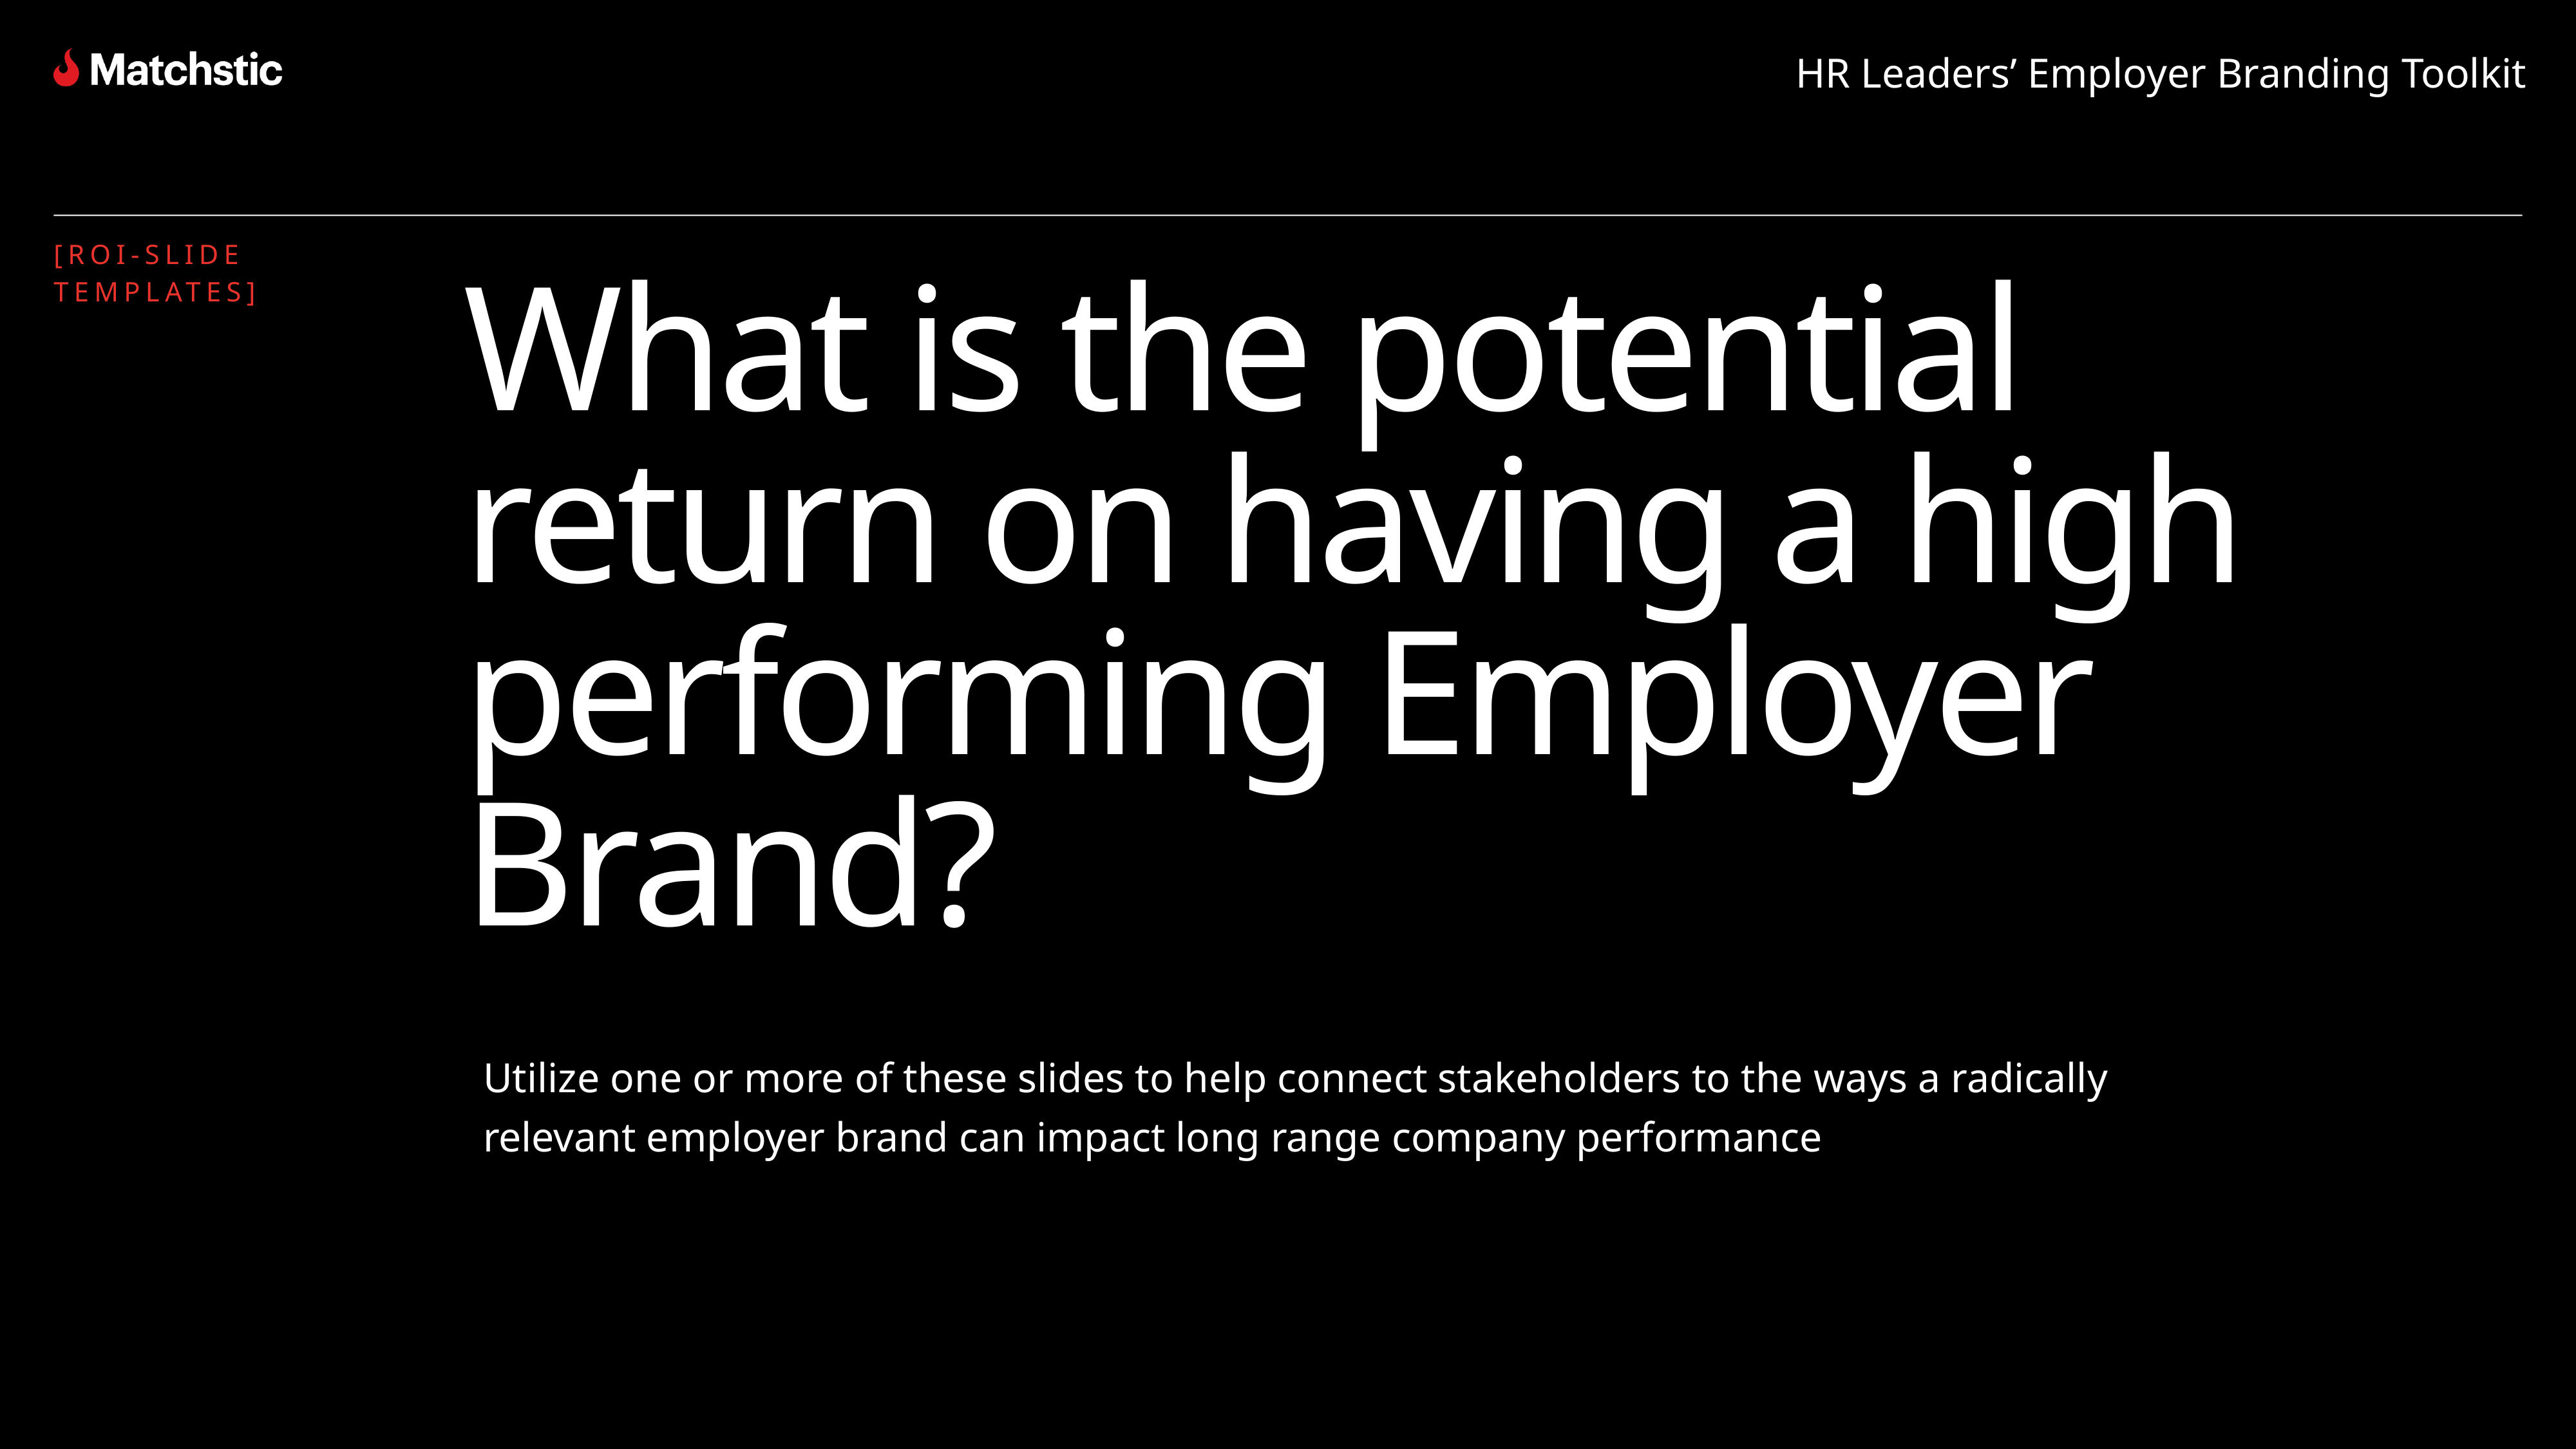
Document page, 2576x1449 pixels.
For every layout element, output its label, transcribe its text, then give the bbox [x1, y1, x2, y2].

text_box What is the potential return on having a high performing Employer Brand? [463, 273, 2521, 985]
text_box Utilize one or more of these slides to help connect stakeholders to the ways a radically relevant employer brand can impact long range company performance [482, 1041, 2239, 1359]
picture [53, 48, 282, 86]
text_box [ROI-slide templates] [53, 232, 375, 339]
text_box HR Leaders’ Employer Branding Toolkit [1722, 37, 2528, 101]
